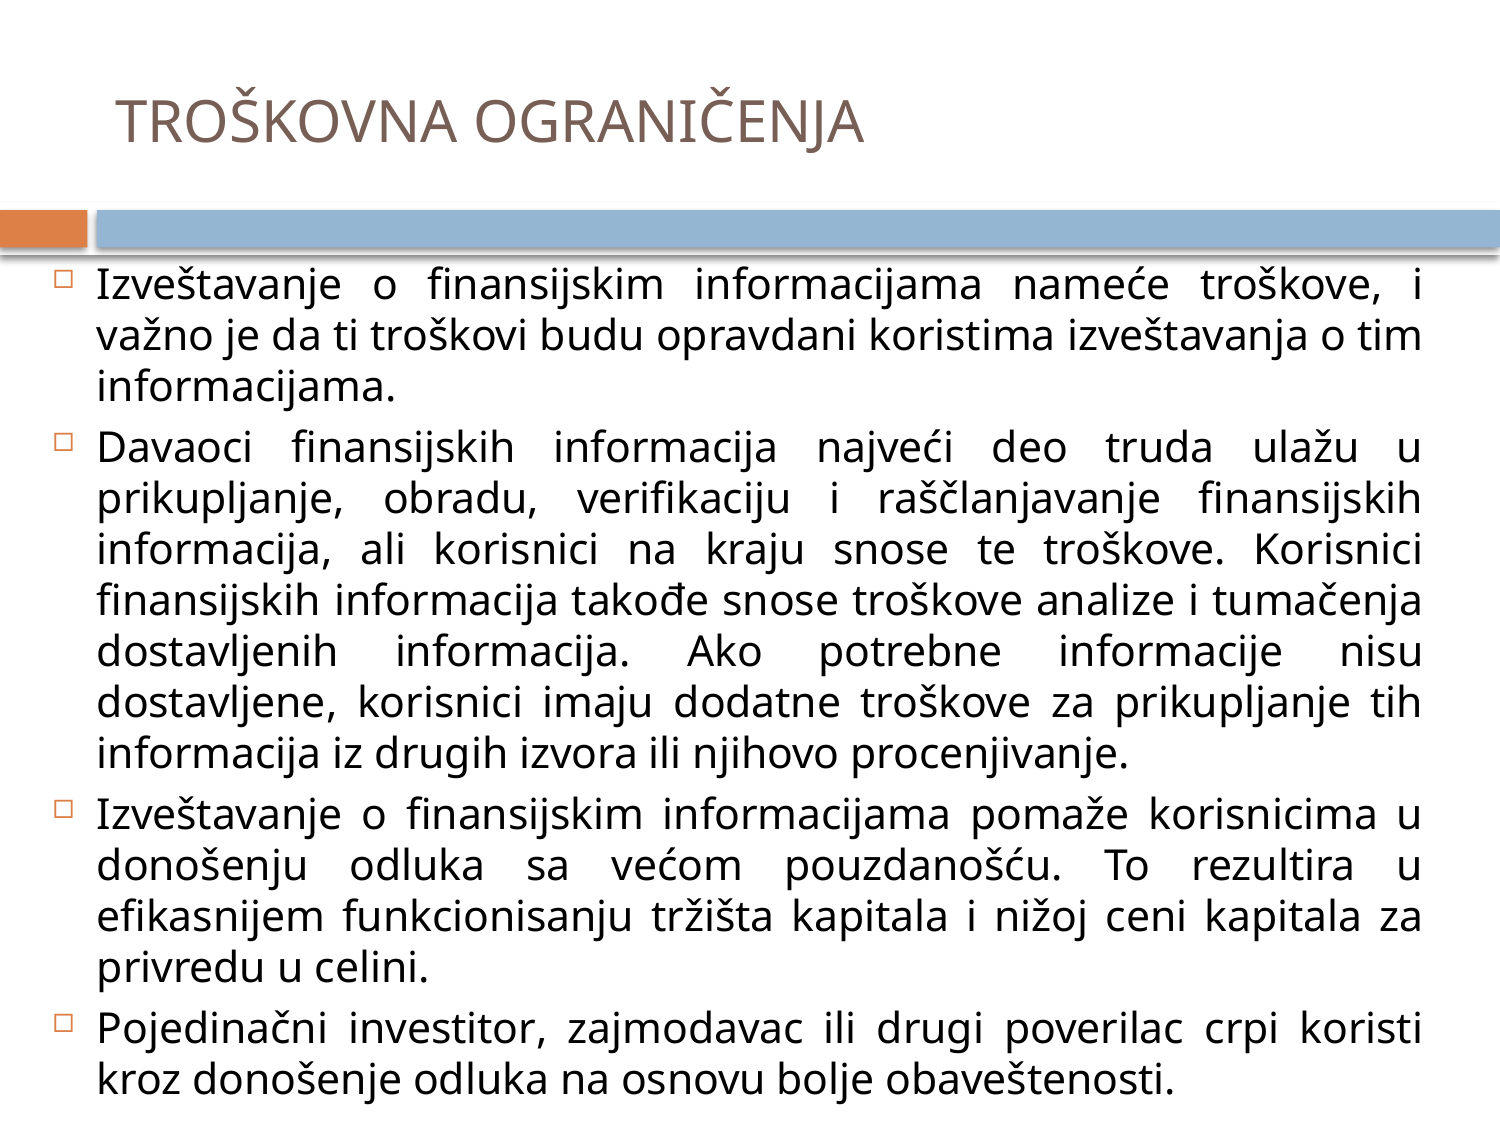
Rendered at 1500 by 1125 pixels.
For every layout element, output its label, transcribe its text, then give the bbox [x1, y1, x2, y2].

list Izveštavanje o finansijskim informacijama nameće troškove, i važno je da ti troškovi budu opravdani koristima izveštavanja o tim informacijama. Davaoci finansijskih informacija najveći deo truda ulažu u prikupljanje, obradu, verifikaciju i raščlanjavanje finansijskih informacija, ali korisnici na kraju snose te troškove. Korisnici finansijskih informacija takođe snose troškove analize i tumačenja dostavljenih informacija. Ako potrebne informacije nisu dostavljene, korisnici imaju dodatne troškove za prikupljanje tih informacija iz drugih izvora ili njihovo procenjivanje. Izveštavanje o finansijskim informacijama pomaže korisnicima u donošenju odluka sa većom pouzdanošću. To rezultira u efikasnijem funkcionisanju tržišta kapitala i nižoj ceni kapitala za privredu u celini. Pojedinačni investitor, zajmodavac ili drugi poverilac crpi koristi kroz donošenje odluka na osnovu bolje obaveštenosti. [37, 249, 1438, 1125]
title TROŠKOVNA OGRANIČENJA [100, 37, 1438, 200]
